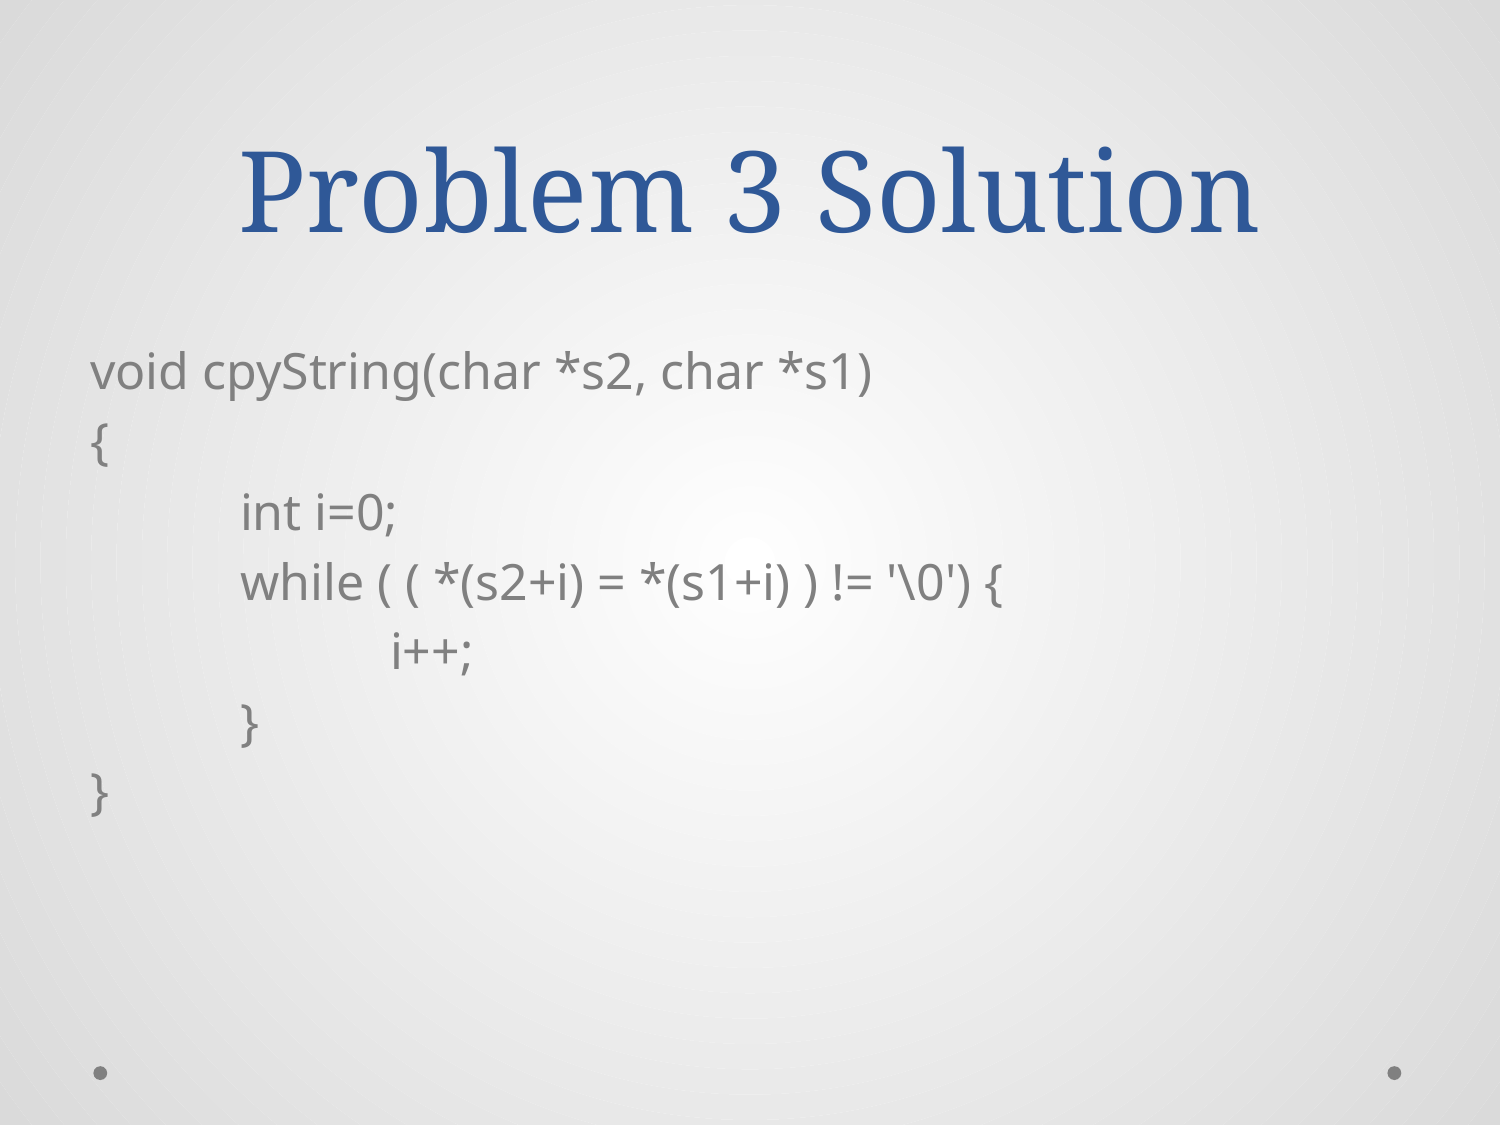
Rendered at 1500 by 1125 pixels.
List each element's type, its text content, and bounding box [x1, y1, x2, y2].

list void cpyString(char *s2, char *s1) { int i=0; while ( ( *(s2+i) = *(s1+i) ) != '\0') { i++; } } [75, 262, 1425, 1005]
title Problem 3 Solution [75, 0, 1425, 262]
